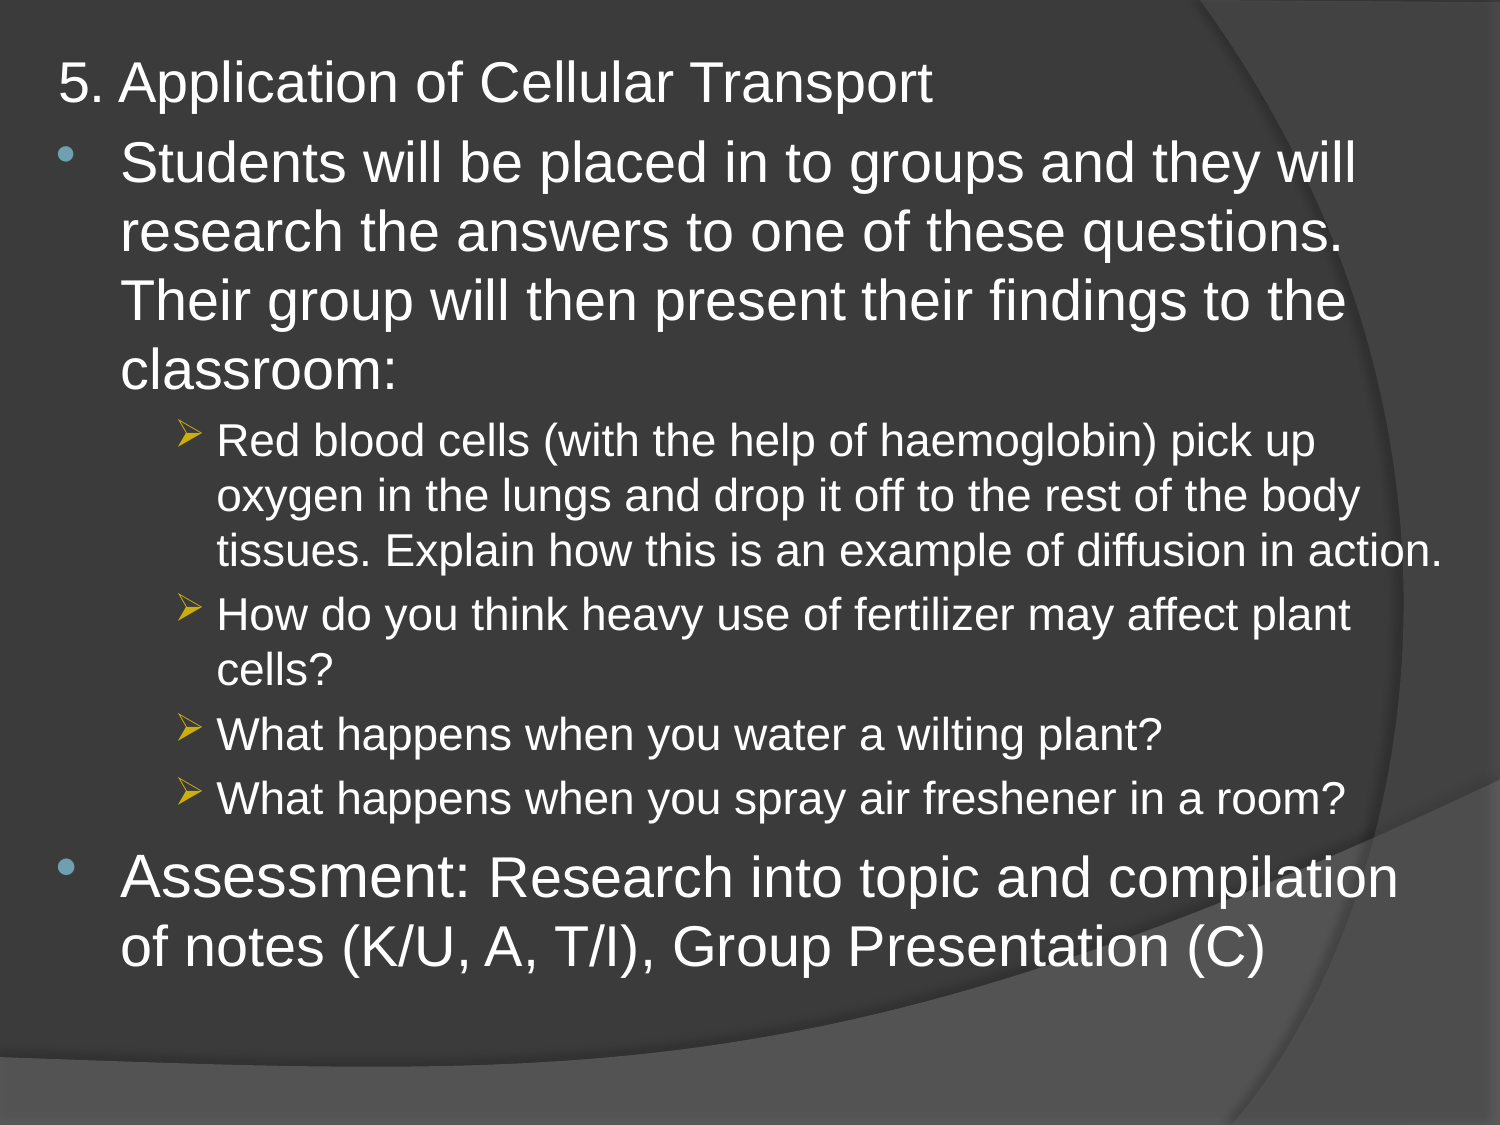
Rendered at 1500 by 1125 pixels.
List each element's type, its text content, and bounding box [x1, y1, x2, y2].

list 5. Application of Cellular Transport Students will be placed in to groups and they will research the answers to one of these questions. Their group will then present their findings to the classroom: Red blood cells (with the help of haemoglobin) pick up oxygen in the lungs and drop it off to the rest of the body tissues. Explain how this is an example of diffusion in action. How do you think heavy use of fertilizer may affect plant cells? What happens when you water a wilting plant? What happens when you spray air freshener in a room? Assessment: Research into topic and compilation of notes (K/U, A, T/I), Group Presentation (C) [37, 37, 1463, 1088]
